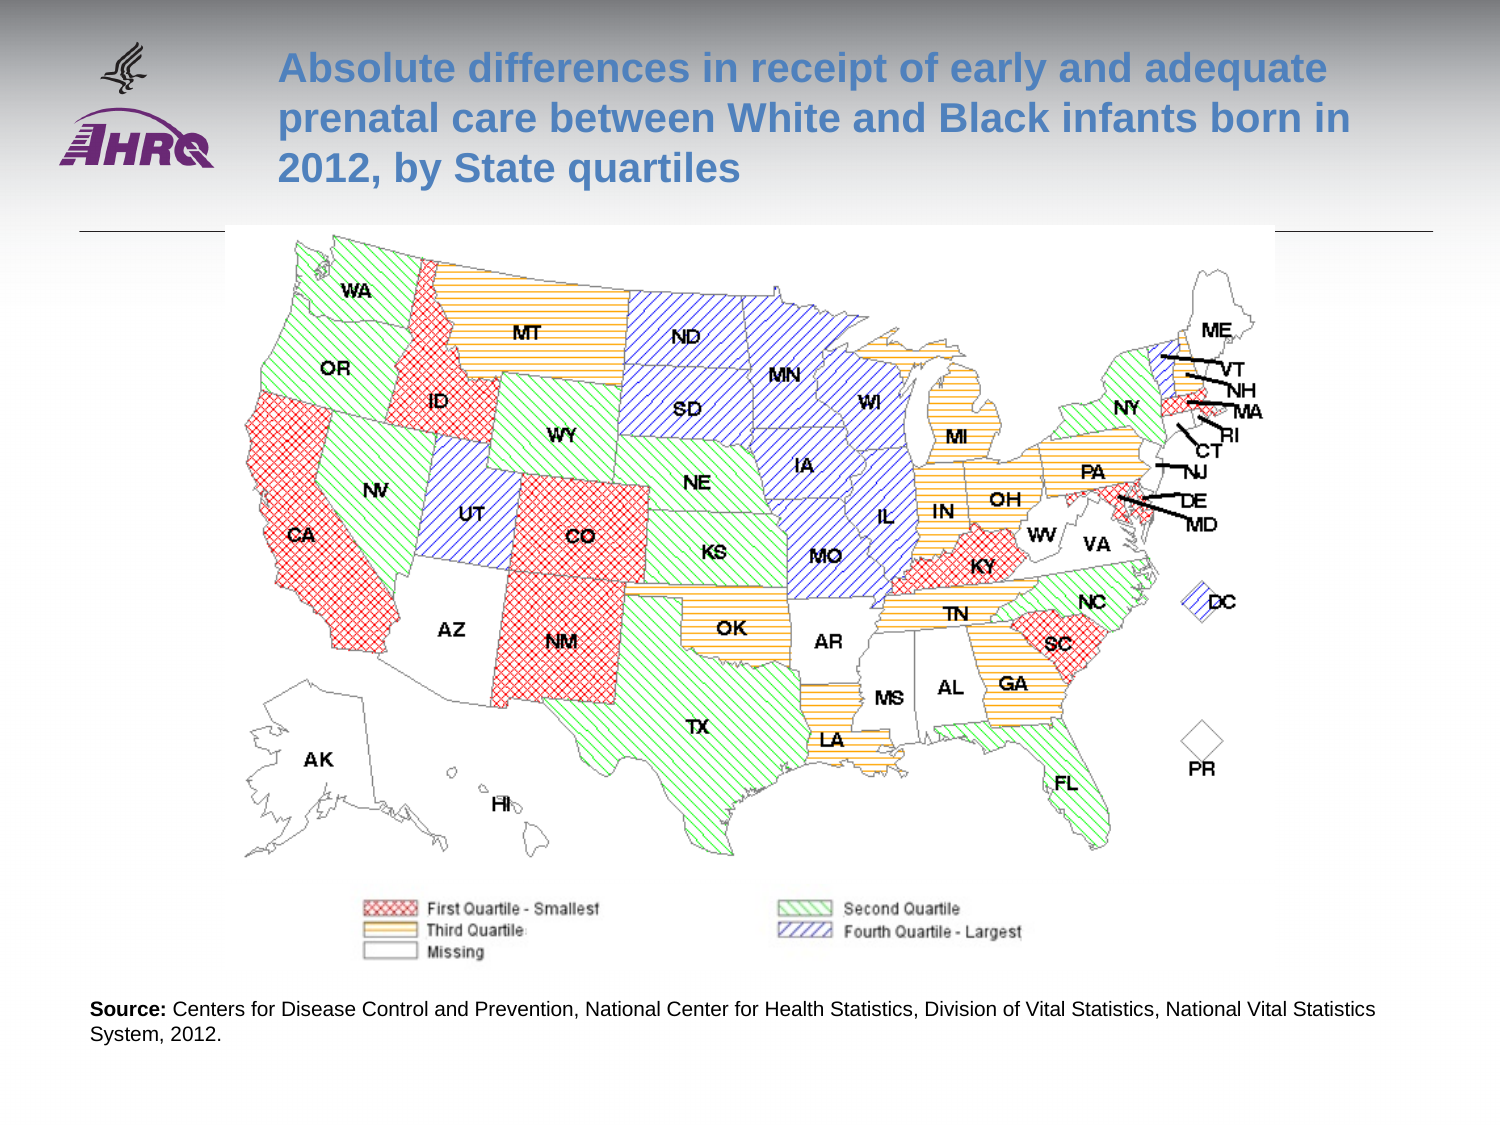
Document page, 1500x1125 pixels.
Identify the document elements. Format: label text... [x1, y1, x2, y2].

text_box Source: Centers for Disease Control and Prevention, National Center for Health Statistics, Division of Vital Statistics, National Vital Statistics System, 2012. [74, 988, 1425, 1054]
title Absolute differences in receipt of early and adequate prenatal care between White and Black infants born in 2012, by State quartiles [262, 45, 1425, 188]
picture [0, 0, 1500, 1125]
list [224, 224, 1276, 879]
